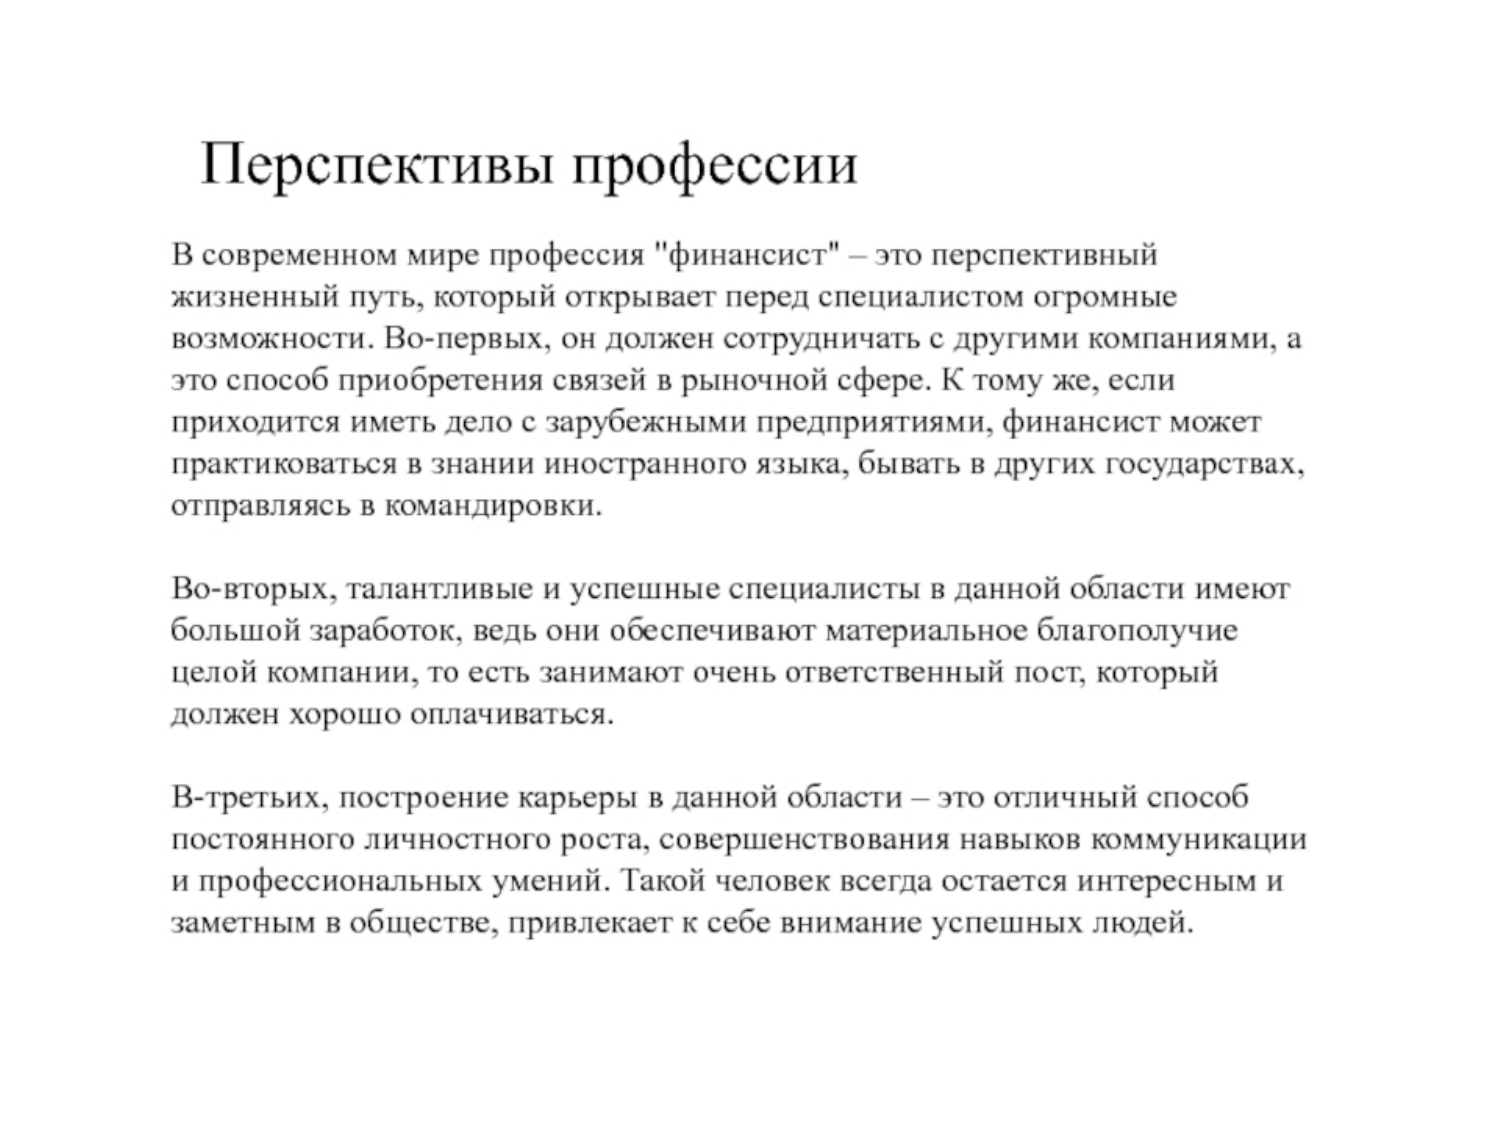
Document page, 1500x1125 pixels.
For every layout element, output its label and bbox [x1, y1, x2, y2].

picture [124, 93, 1376, 1032]
